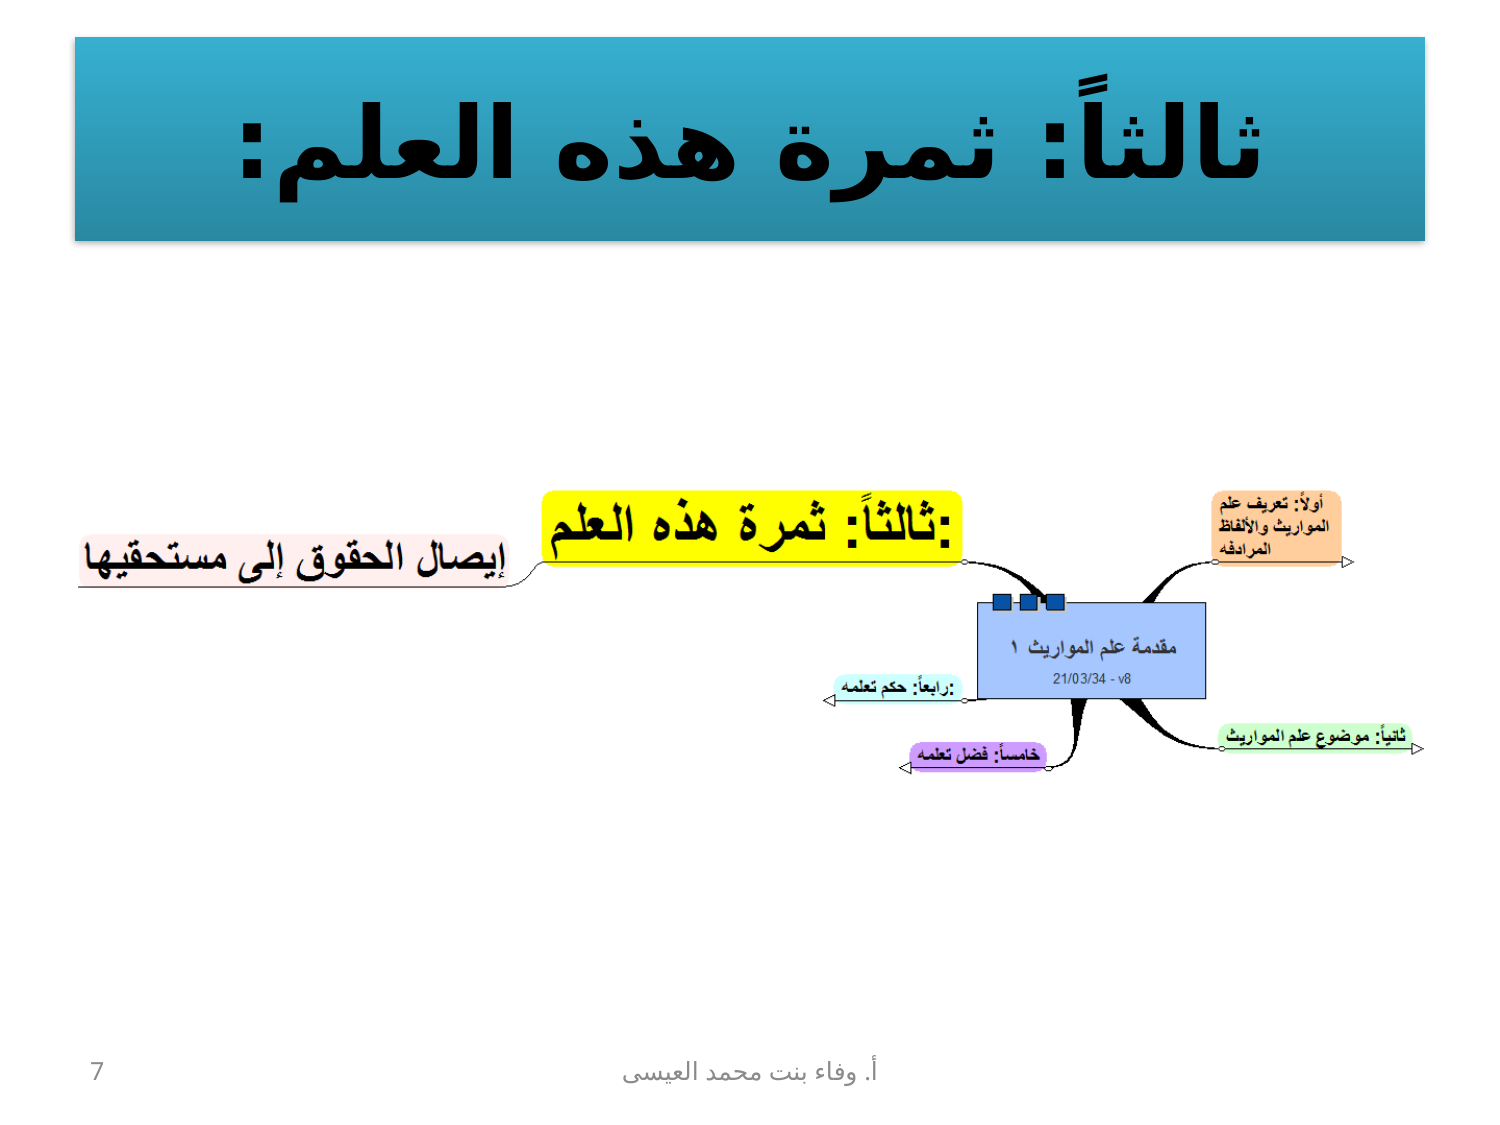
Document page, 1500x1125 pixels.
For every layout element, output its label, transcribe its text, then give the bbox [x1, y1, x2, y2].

picture [74, 262, 1426, 1005]
footer أ. وفاء بنت محمد العيسى [512, 1042, 988, 1103]
slide_number 7 [75, 1042, 425, 1103]
title ثالثاً: ثمرة هذه العلم: [75, 37, 1425, 241]
